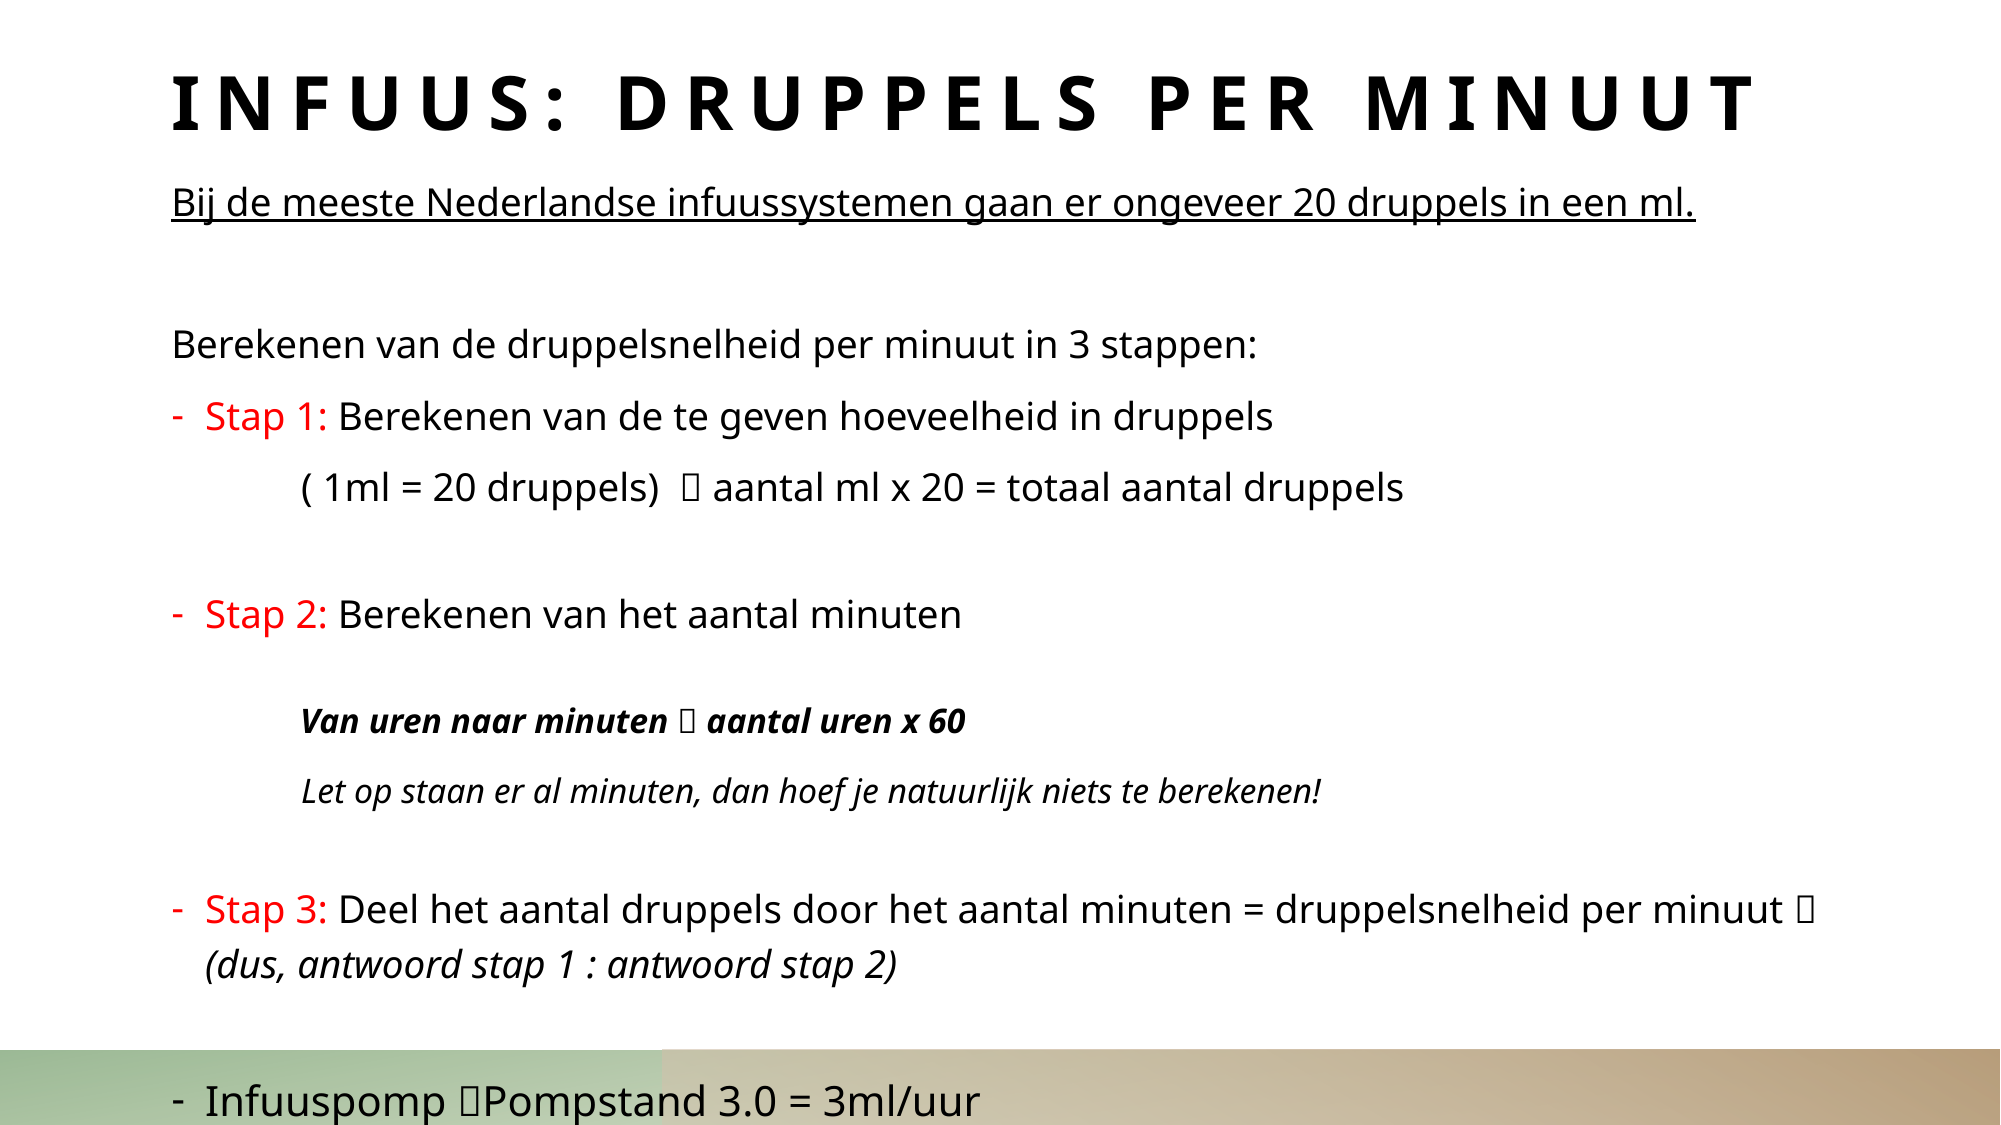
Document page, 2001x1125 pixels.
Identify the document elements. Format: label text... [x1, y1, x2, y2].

title Infuus: druppels per minuut [171, 31, 1781, 146]
list Bij de meeste Nederlandse infuussystemen gaan er ongeveer 20 druppels in een ml. Berekenen van de druppelsnelheid per minuut in 3 stappen: Stap 1: Berekenen van de te geven hoeveelheid in druppels ( 1ml = 20 druppels)  aantal ml x 20 = totaal aantal druppels Stap 2: Berekenen van het aantal minuten Van uren naar minuten  aantal uren x 60 Let op staan er al minuten, dan hoef je natuurlijk niets te berekenen! Stap 3: Deel het aantal druppels door het aantal minuten = druppelsnelheid per minuut  (dus, antwoord stap 1 : antwoord stap 2) Infuuspomp Pompstand 3.0 = 3ml/uur [171, 168, 1890, 1125]
